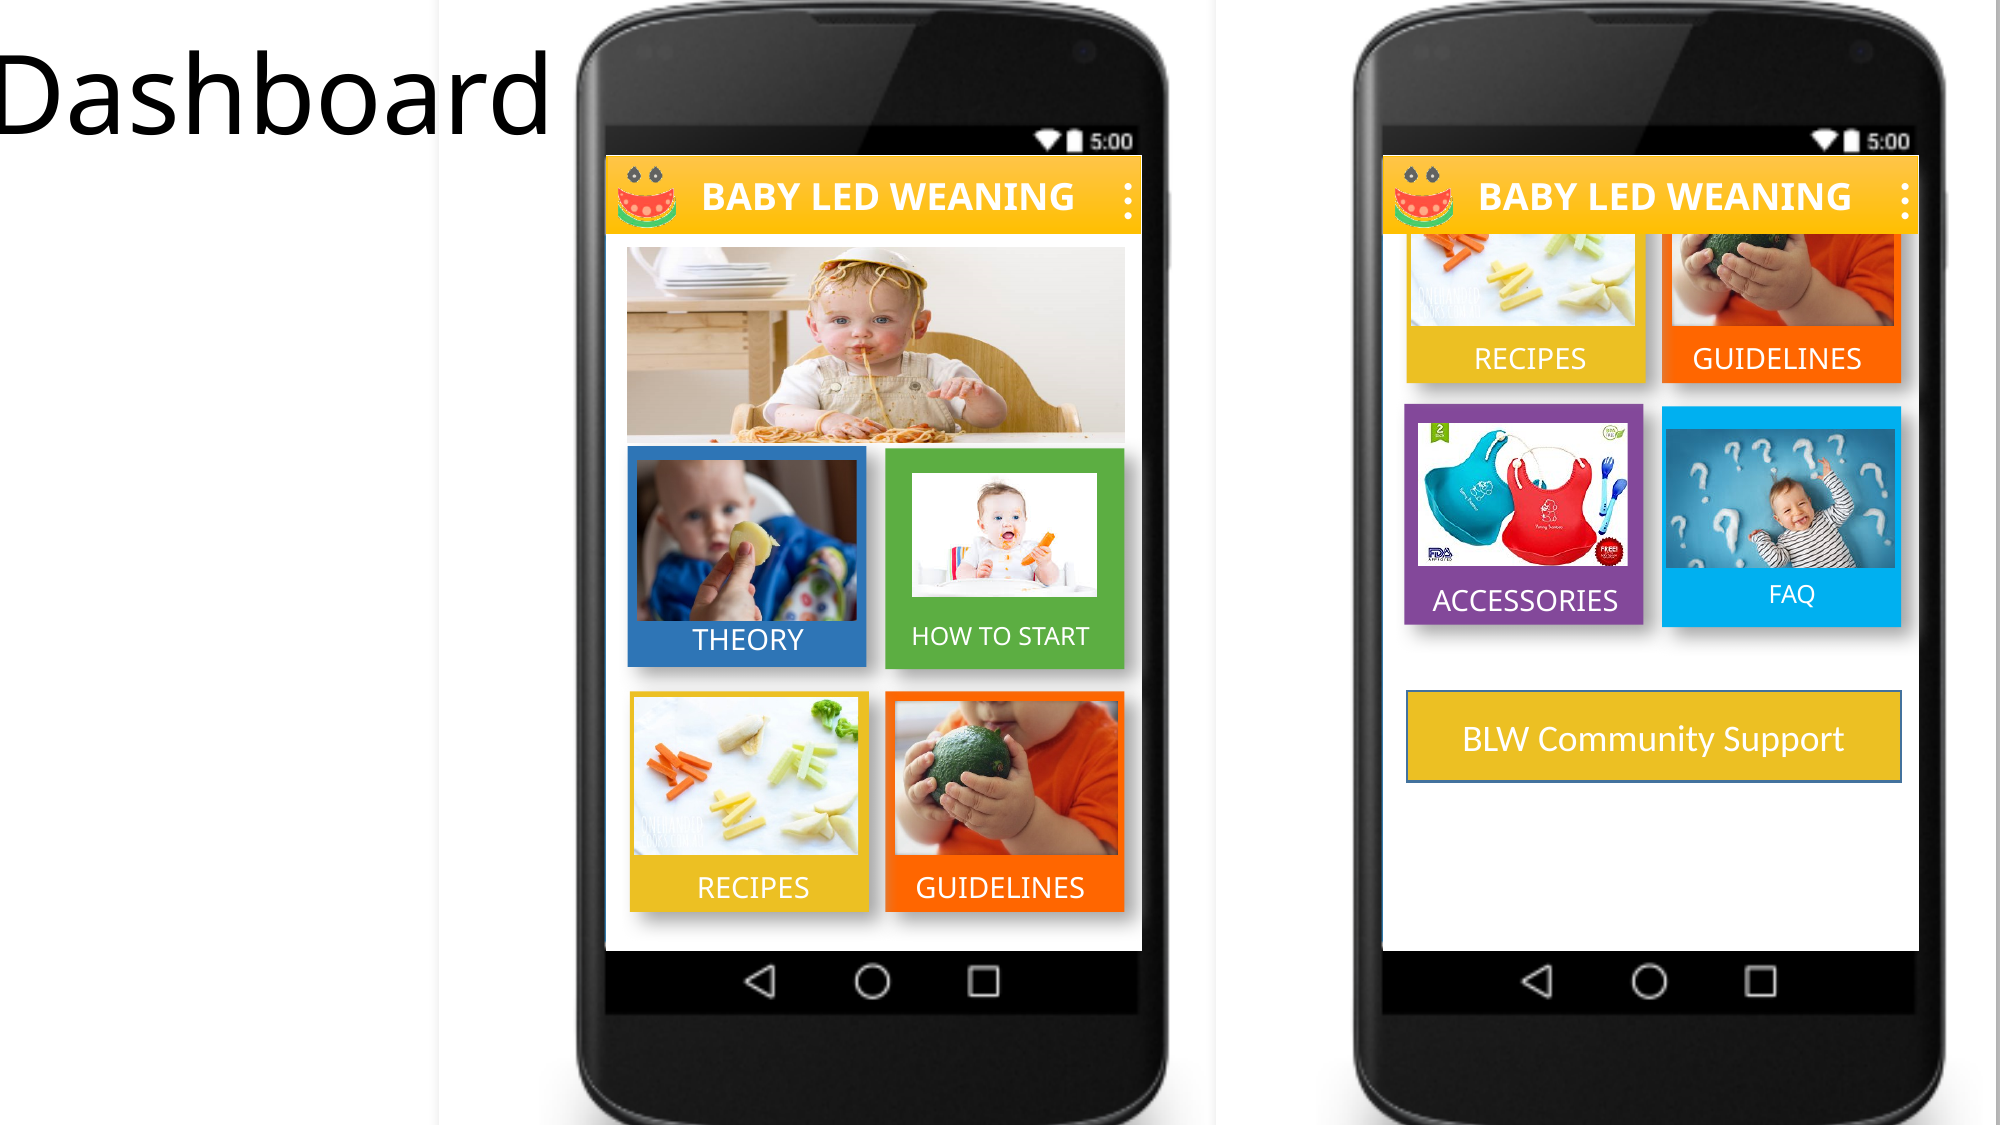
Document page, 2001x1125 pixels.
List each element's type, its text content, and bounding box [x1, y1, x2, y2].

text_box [1216, 0, 1996, 1125]
picture [895, 701, 1118, 855]
picture [627, 247, 1125, 443]
picture [1298, 168, 1636, 326]
title Dashboard [0, 0, 439, 166]
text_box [1383, 156, 1918, 234]
picture [616, 460, 857, 621]
picture [912, 473, 1097, 597]
picture [1418, 423, 1628, 566]
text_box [439, 0, 1216, 1125]
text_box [606, 156, 1141, 234]
picture [1667, 430, 1894, 567]
picture [1672, 234, 1894, 327]
picture [522, 697, 859, 855]
